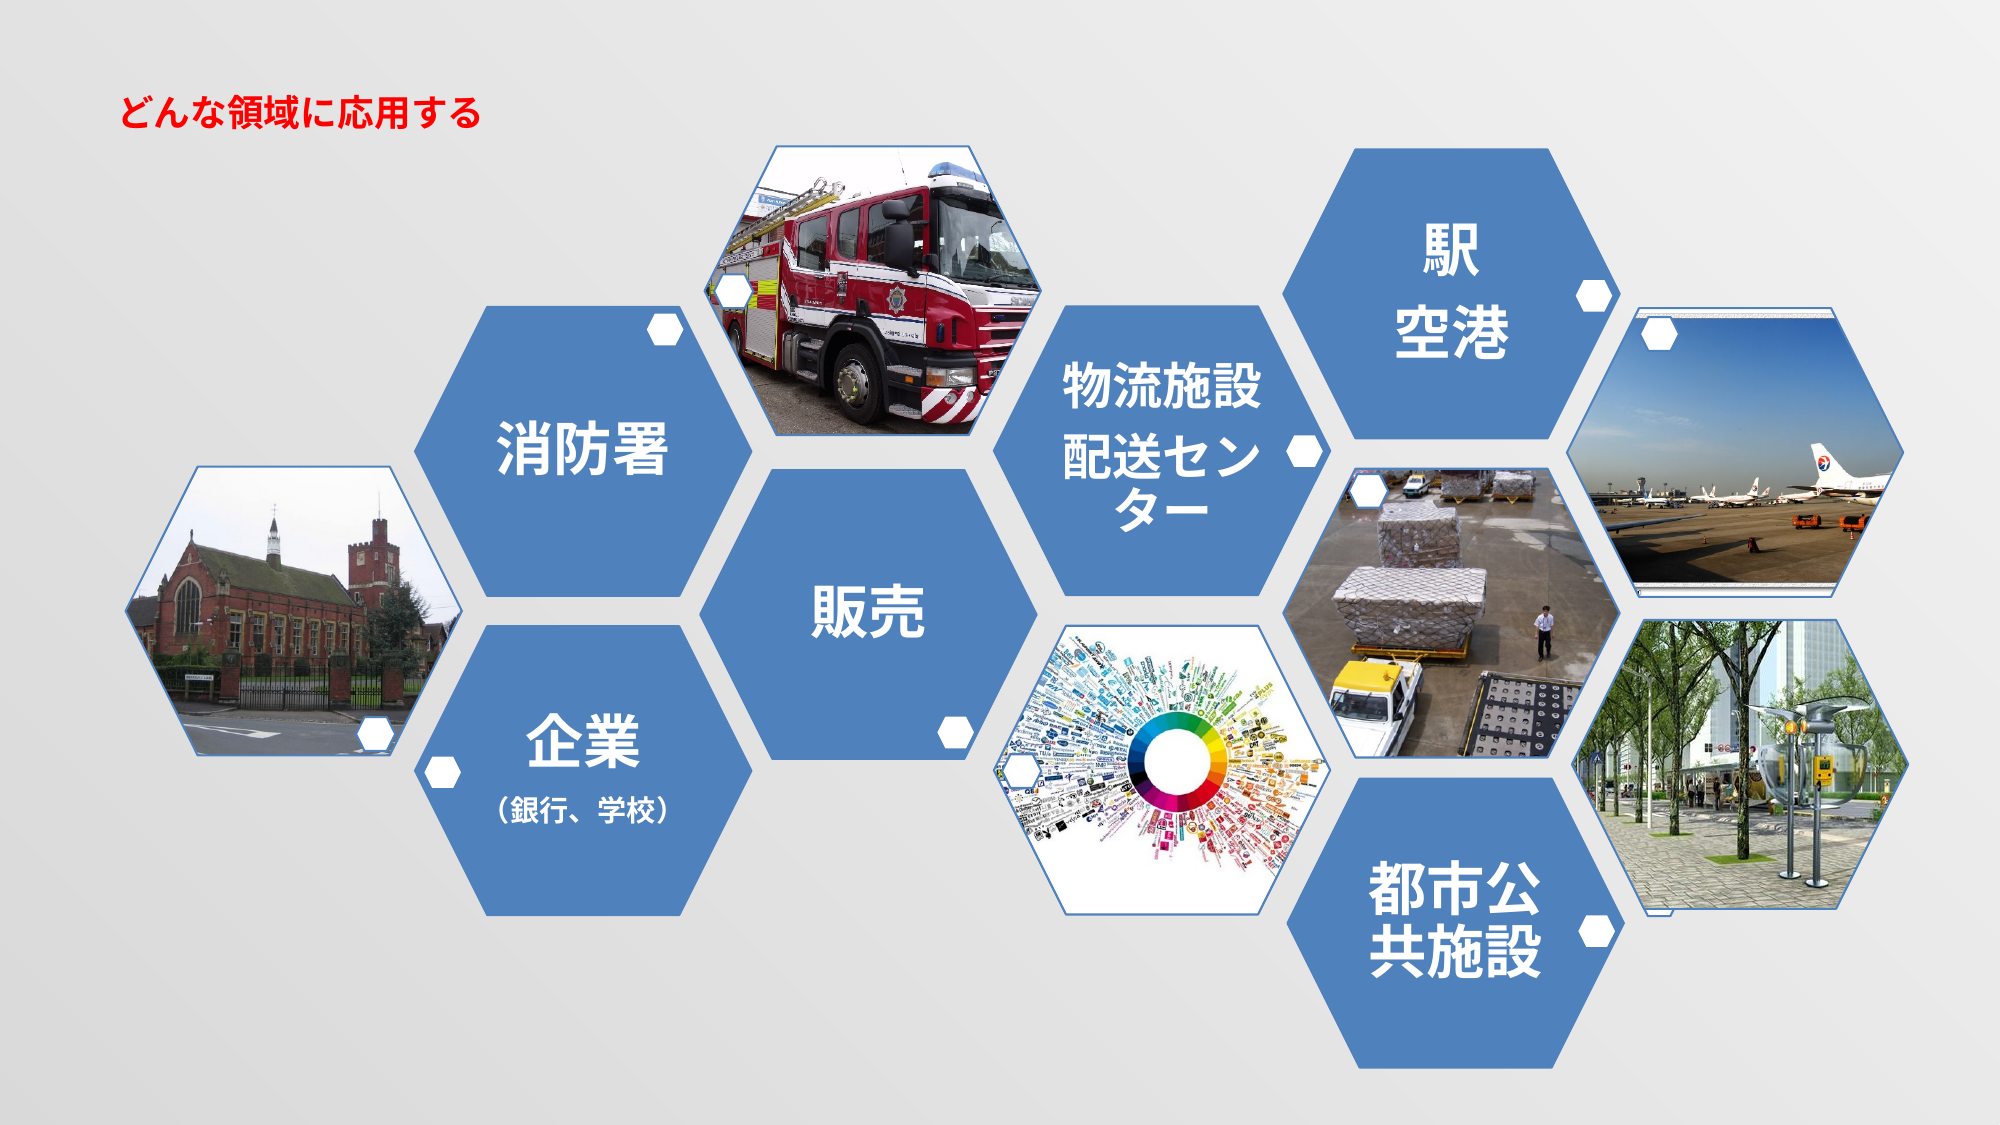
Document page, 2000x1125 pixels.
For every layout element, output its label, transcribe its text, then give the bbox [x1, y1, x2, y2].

title どんな領域に応用する [101, 4, 1721, 143]
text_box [125, 113, 1910, 1110]
